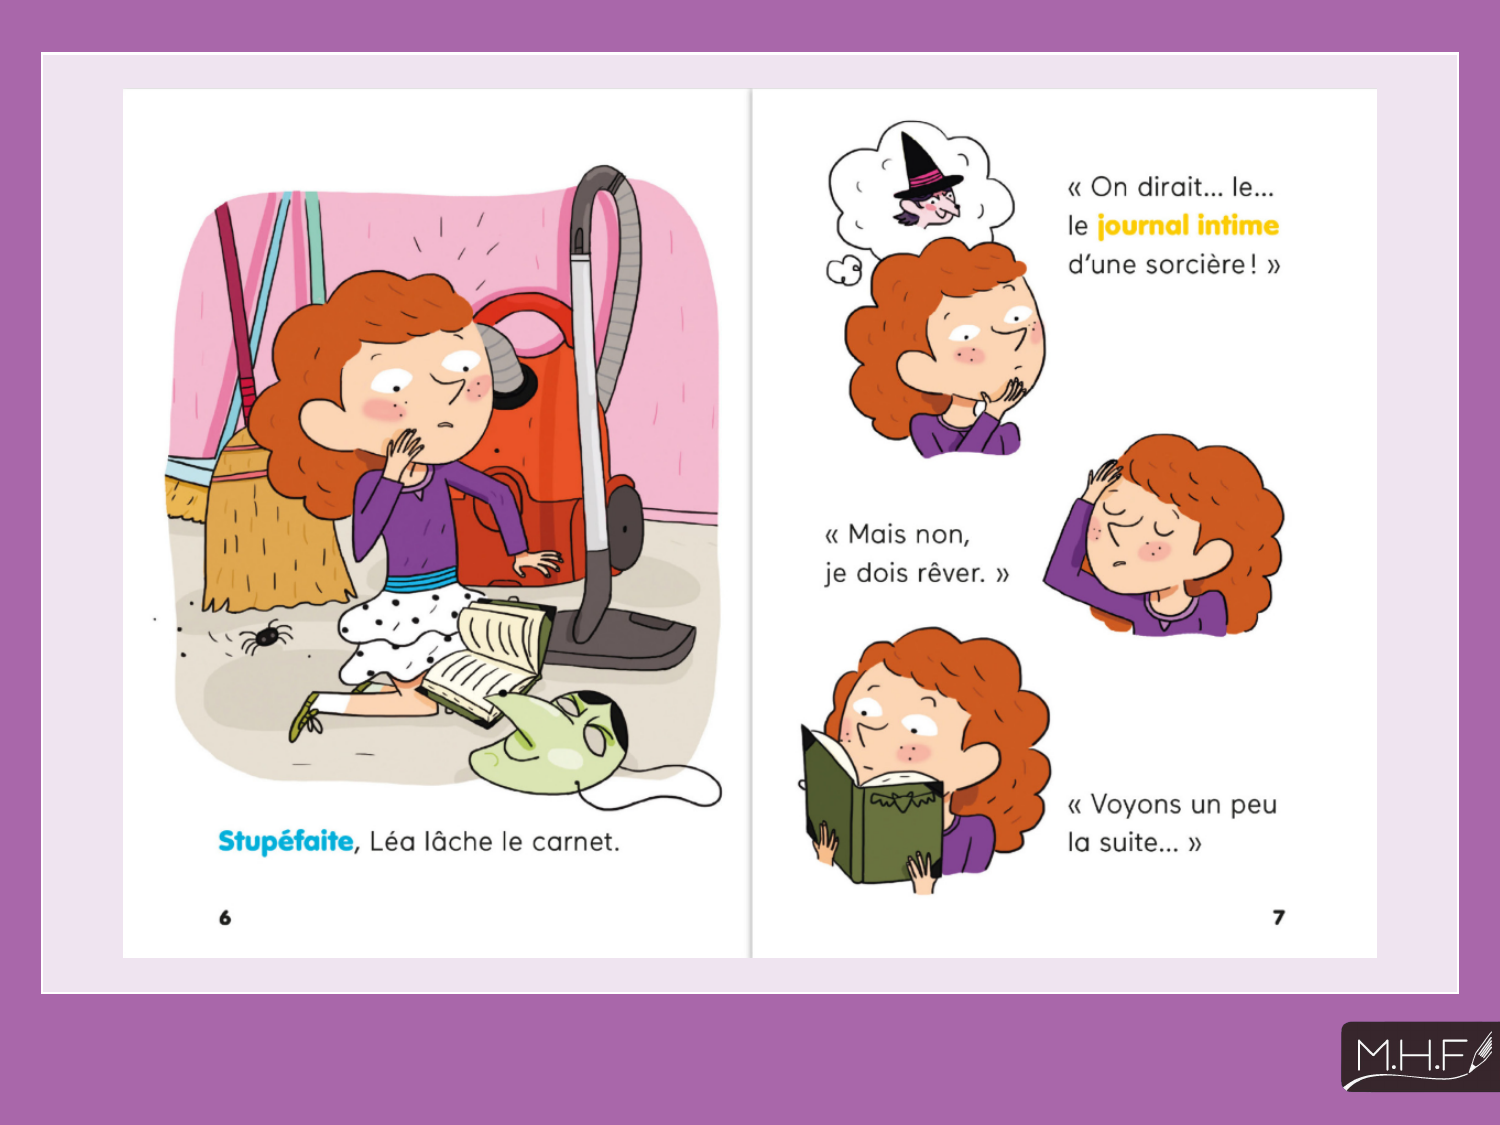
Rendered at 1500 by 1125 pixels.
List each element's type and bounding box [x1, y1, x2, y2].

picture [1331, 1010, 1500, 1100]
picture [123, 88, 1377, 958]
